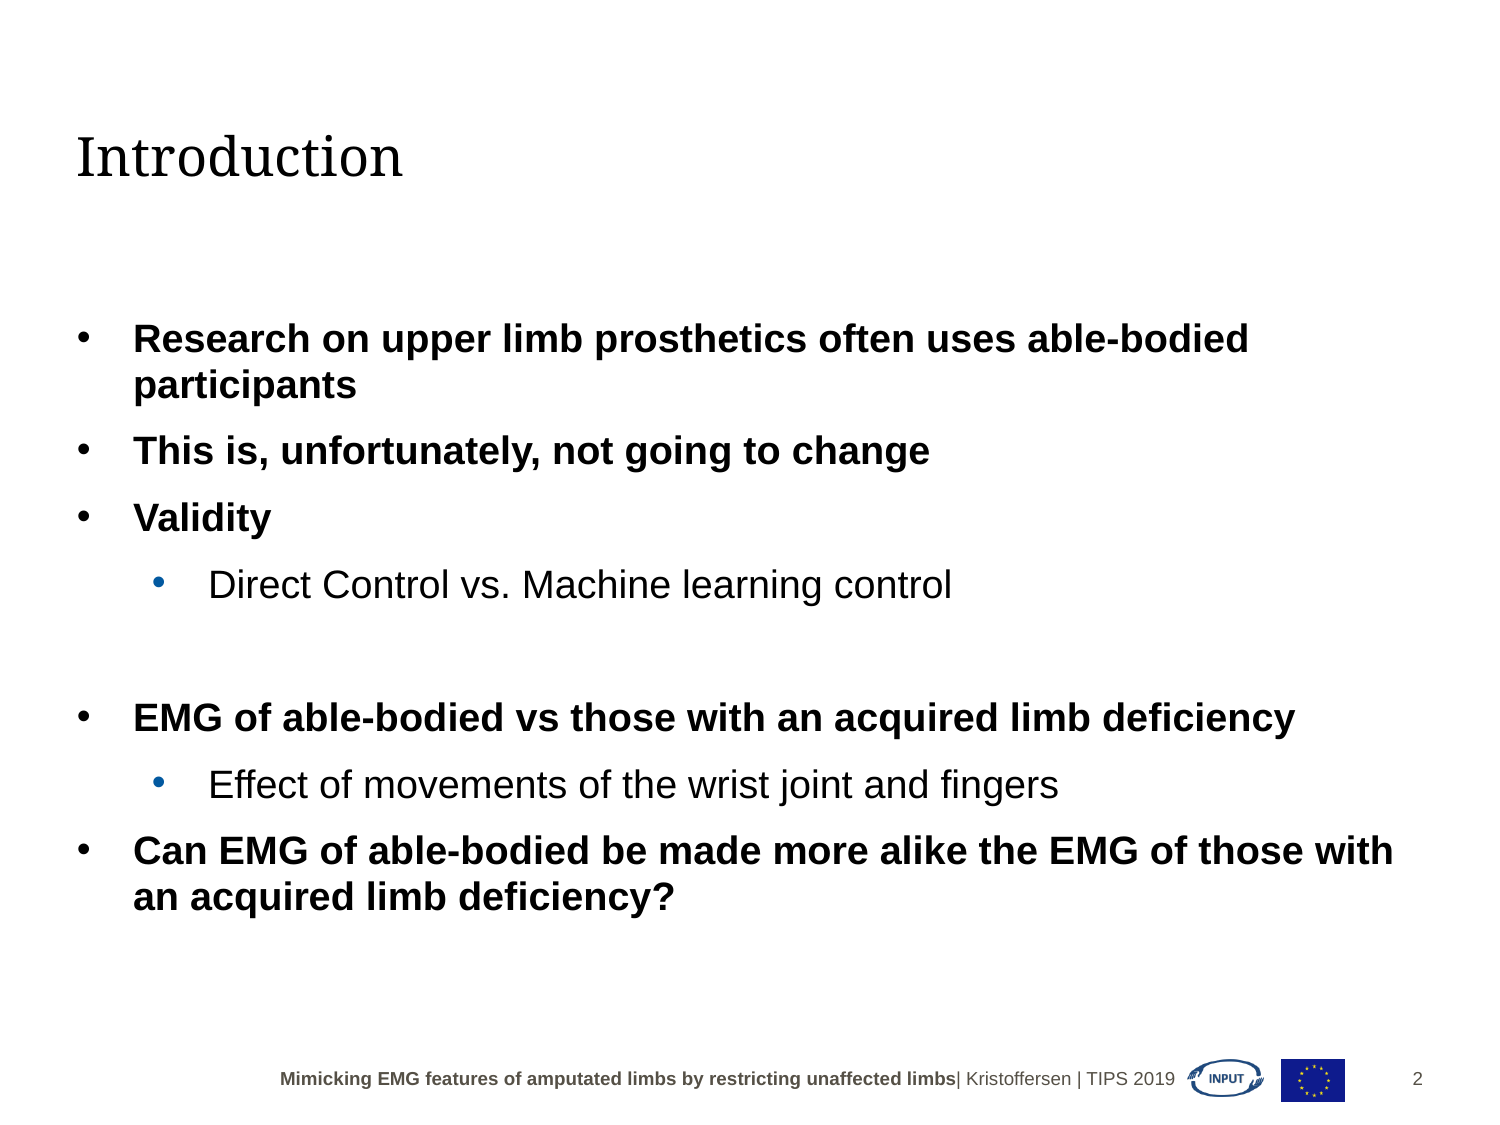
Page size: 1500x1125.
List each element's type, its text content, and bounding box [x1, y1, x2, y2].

slide_number 2 [1370, 1061, 1424, 1094]
title Introduction [76, 122, 1424, 194]
picture [1187, 1059, 1264, 1097]
list Research on upper limb prosthetics often uses able-bodied participants This is, unfortunately, not going to change Validity Direct Control vs. Machine learning control EMG of able-bodied vs those with an acquired limb deficiency Effect of movements of the wrist joint and fingers Can EMG of able-bodied be made more alike the EMG of those with an acquired limb deficiency? [76, 314, 1424, 1024]
picture [1281, 1059, 1345, 1102]
footer Mimicking EMG features of amputated limbs by restricting unaffected limbs| Kristoffersen | TIPS 2019 [76, 1061, 1176, 1094]
